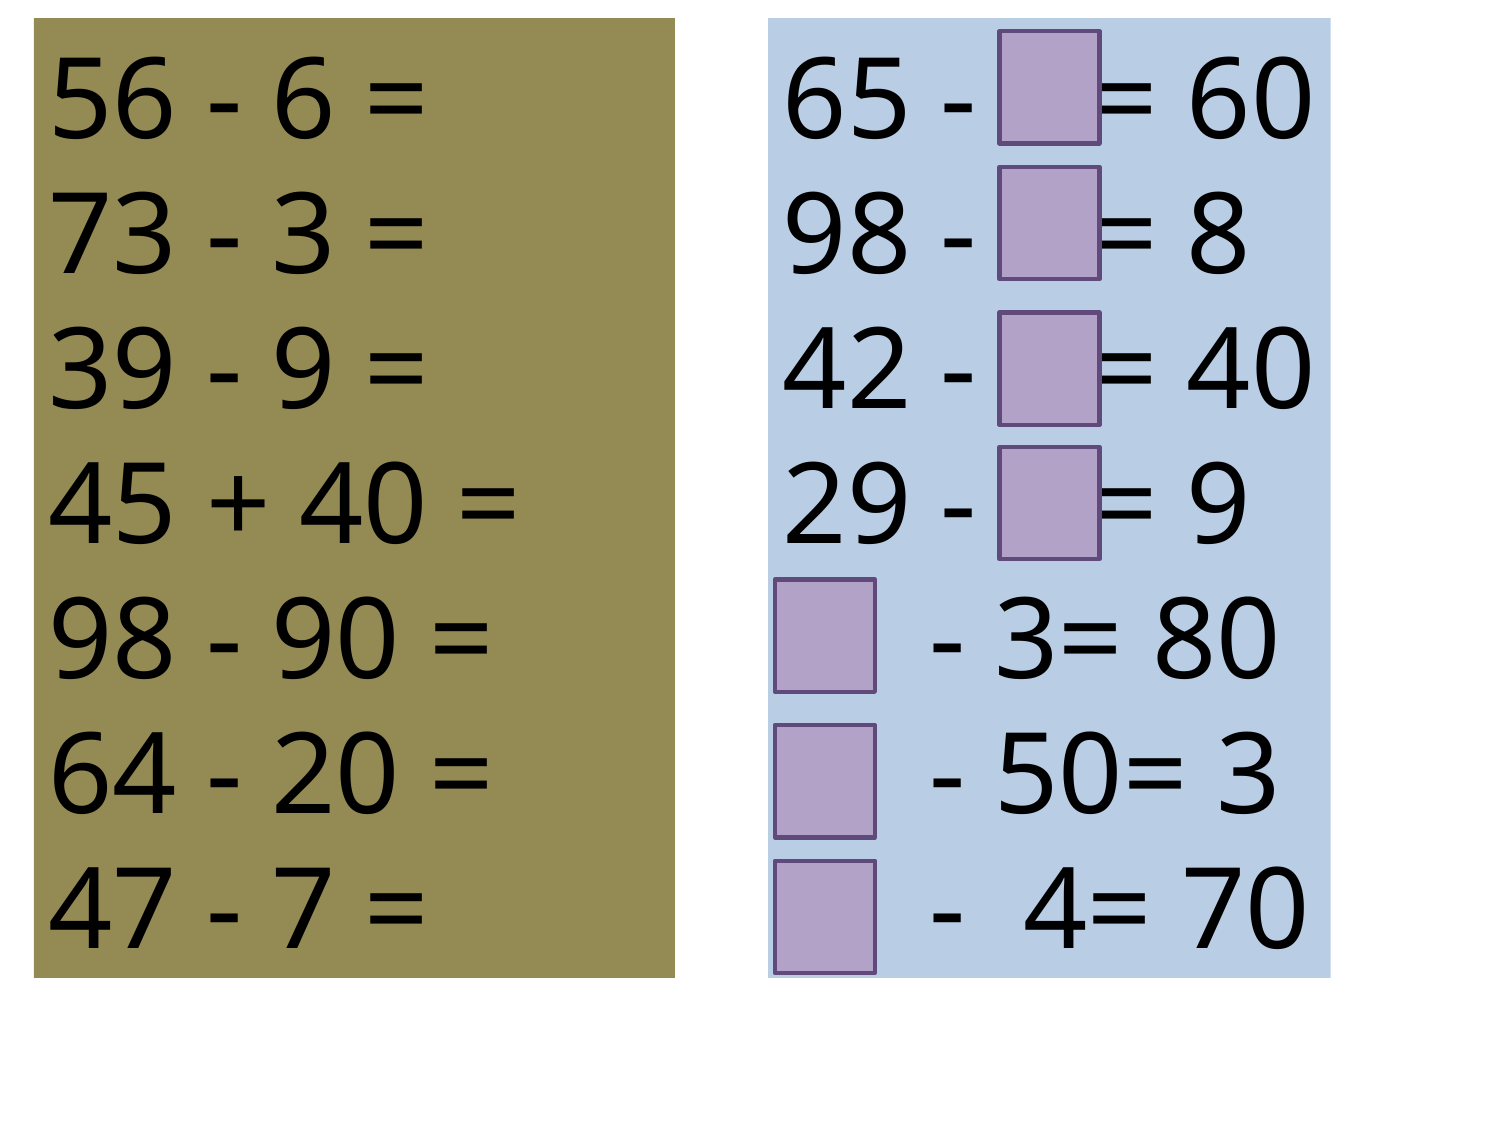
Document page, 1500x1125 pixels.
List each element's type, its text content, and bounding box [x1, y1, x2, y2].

text_box [773, 723, 877, 840]
text_box [997, 445, 1102, 561]
text_box [773, 859, 877, 975]
text_box [997, 165, 1102, 281]
text_box 65 - = 60 98 - = 8 42 - = 40 29 - = 9 - 3= 80 - 50= 3 - 4= 70 [768, 18, 1331, 978]
text_box [997, 29, 1102, 146]
text_box 56 - 6 = 73 - 3 = 39 - 9 = 45 + 40 = 98 - 90 = 64 - 20 = 47 - 7 = [33, 18, 675, 978]
text_box [773, 577, 877, 694]
text_box [997, 310, 1102, 427]
